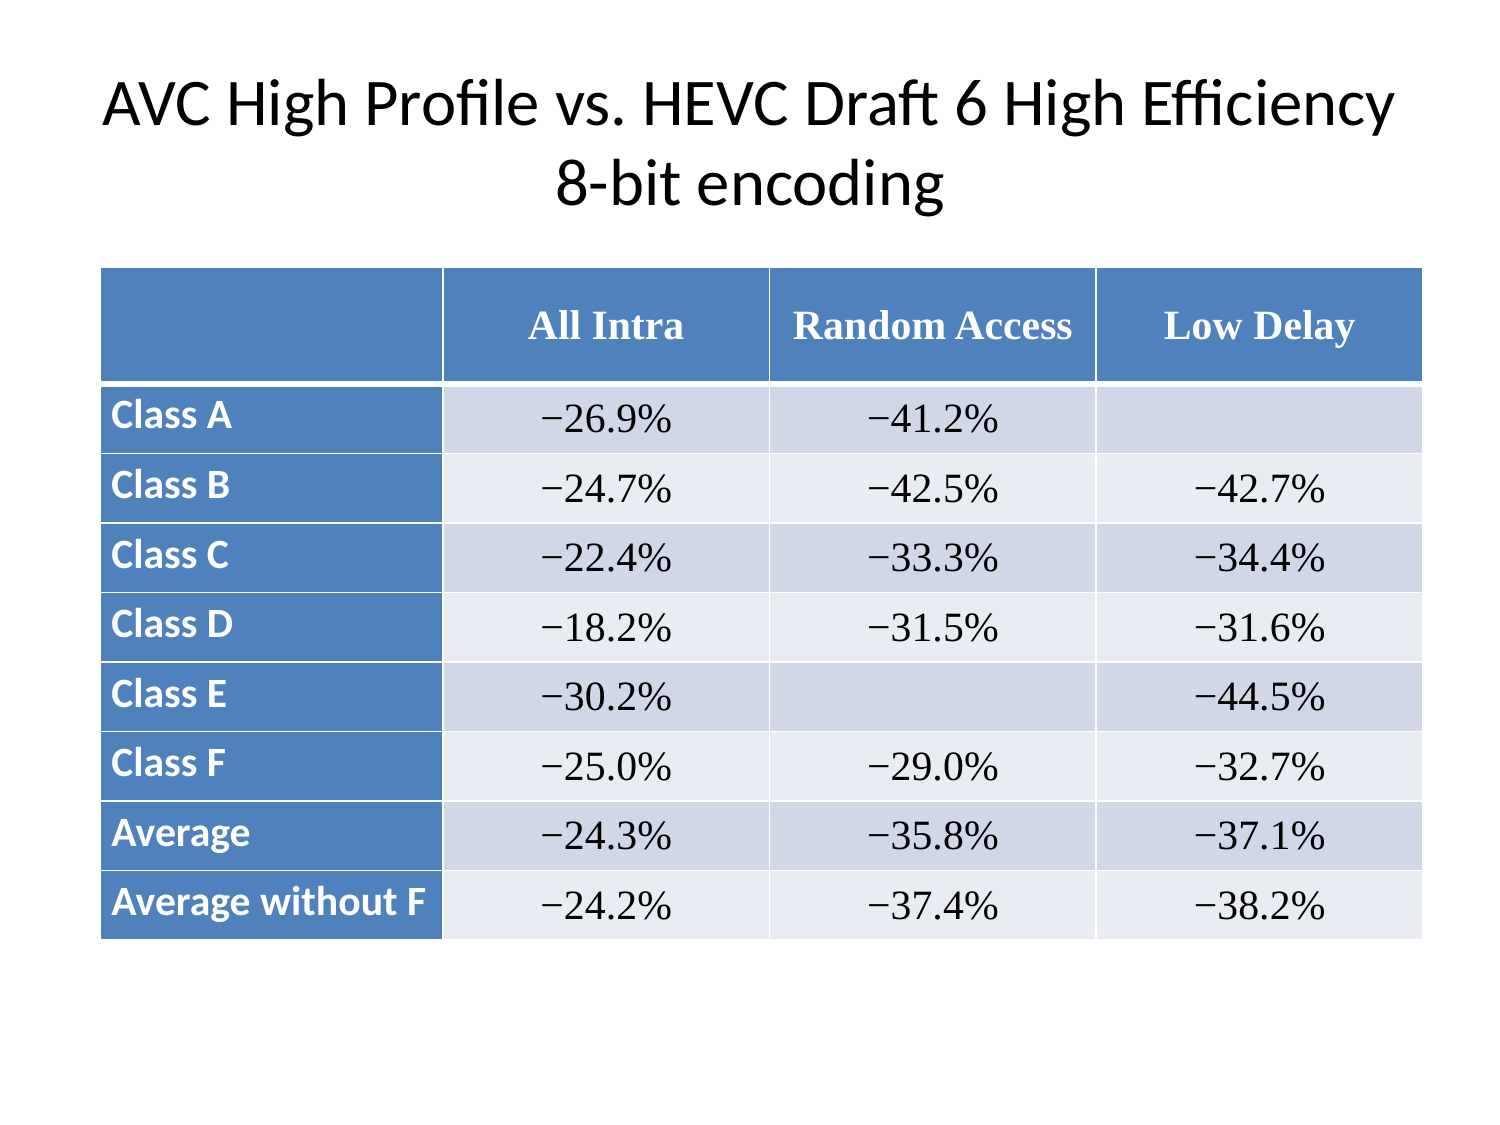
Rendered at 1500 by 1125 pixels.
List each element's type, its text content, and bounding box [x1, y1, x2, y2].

table_cell −37.4% [770, 871, 1095, 939]
table_cell Class F [101, 732, 442, 800]
table_cell Class D [101, 593, 442, 661]
table_cell Class E [101, 663, 442, 731]
table_cell Class B [101, 454, 442, 522]
table_cell −24.2% [444, 871, 769, 939]
table_header Low Delay [1097, 268, 1422, 381]
table_cell −32.7% [1097, 732, 1422, 800]
table_cell Average without F [101, 871, 442, 939]
table_cell −44.5% [1097, 663, 1422, 731]
table_cell −22.4% [444, 524, 769, 592]
table_cell −26.9% [444, 387, 769, 453]
table_cell −33.3% [770, 524, 1095, 592]
table_cell [1097, 387, 1422, 453]
table_cell −31.5% [770, 593, 1095, 661]
title AVC High Profile vs. HEVC Draft 6 High Efficiency 8-bit encoding [75, 45, 1425, 233]
table_cell −42.5% [770, 454, 1095, 522]
table_cell −29.0% [770, 732, 1095, 800]
table_cell −25.0% [444, 732, 769, 800]
table_cell Average [101, 802, 442, 870]
table_header [101, 268, 442, 381]
table_cell −34.4% [1097, 524, 1422, 592]
table_header Random Access [770, 268, 1095, 381]
table_cell −37.1% [1097, 802, 1422, 870]
table_cell −18.2% [444, 593, 769, 661]
table_cell Class C [101, 524, 442, 592]
table_cell −35.8% [770, 802, 1095, 870]
table_cell −24.3% [444, 802, 769, 870]
table_cell −38.2% [1097, 871, 1422, 939]
table_cell −42.7% [1097, 454, 1422, 522]
table_cell Class A [101, 387, 442, 453]
table_cell −30.2% [444, 663, 769, 731]
table_cell −24.7% [444, 454, 769, 522]
table_cell −31.6% [1097, 593, 1422, 661]
table_header All Intra [444, 268, 769, 381]
table_cell −41.2% [770, 387, 1095, 453]
table_cell [770, 663, 1095, 731]
